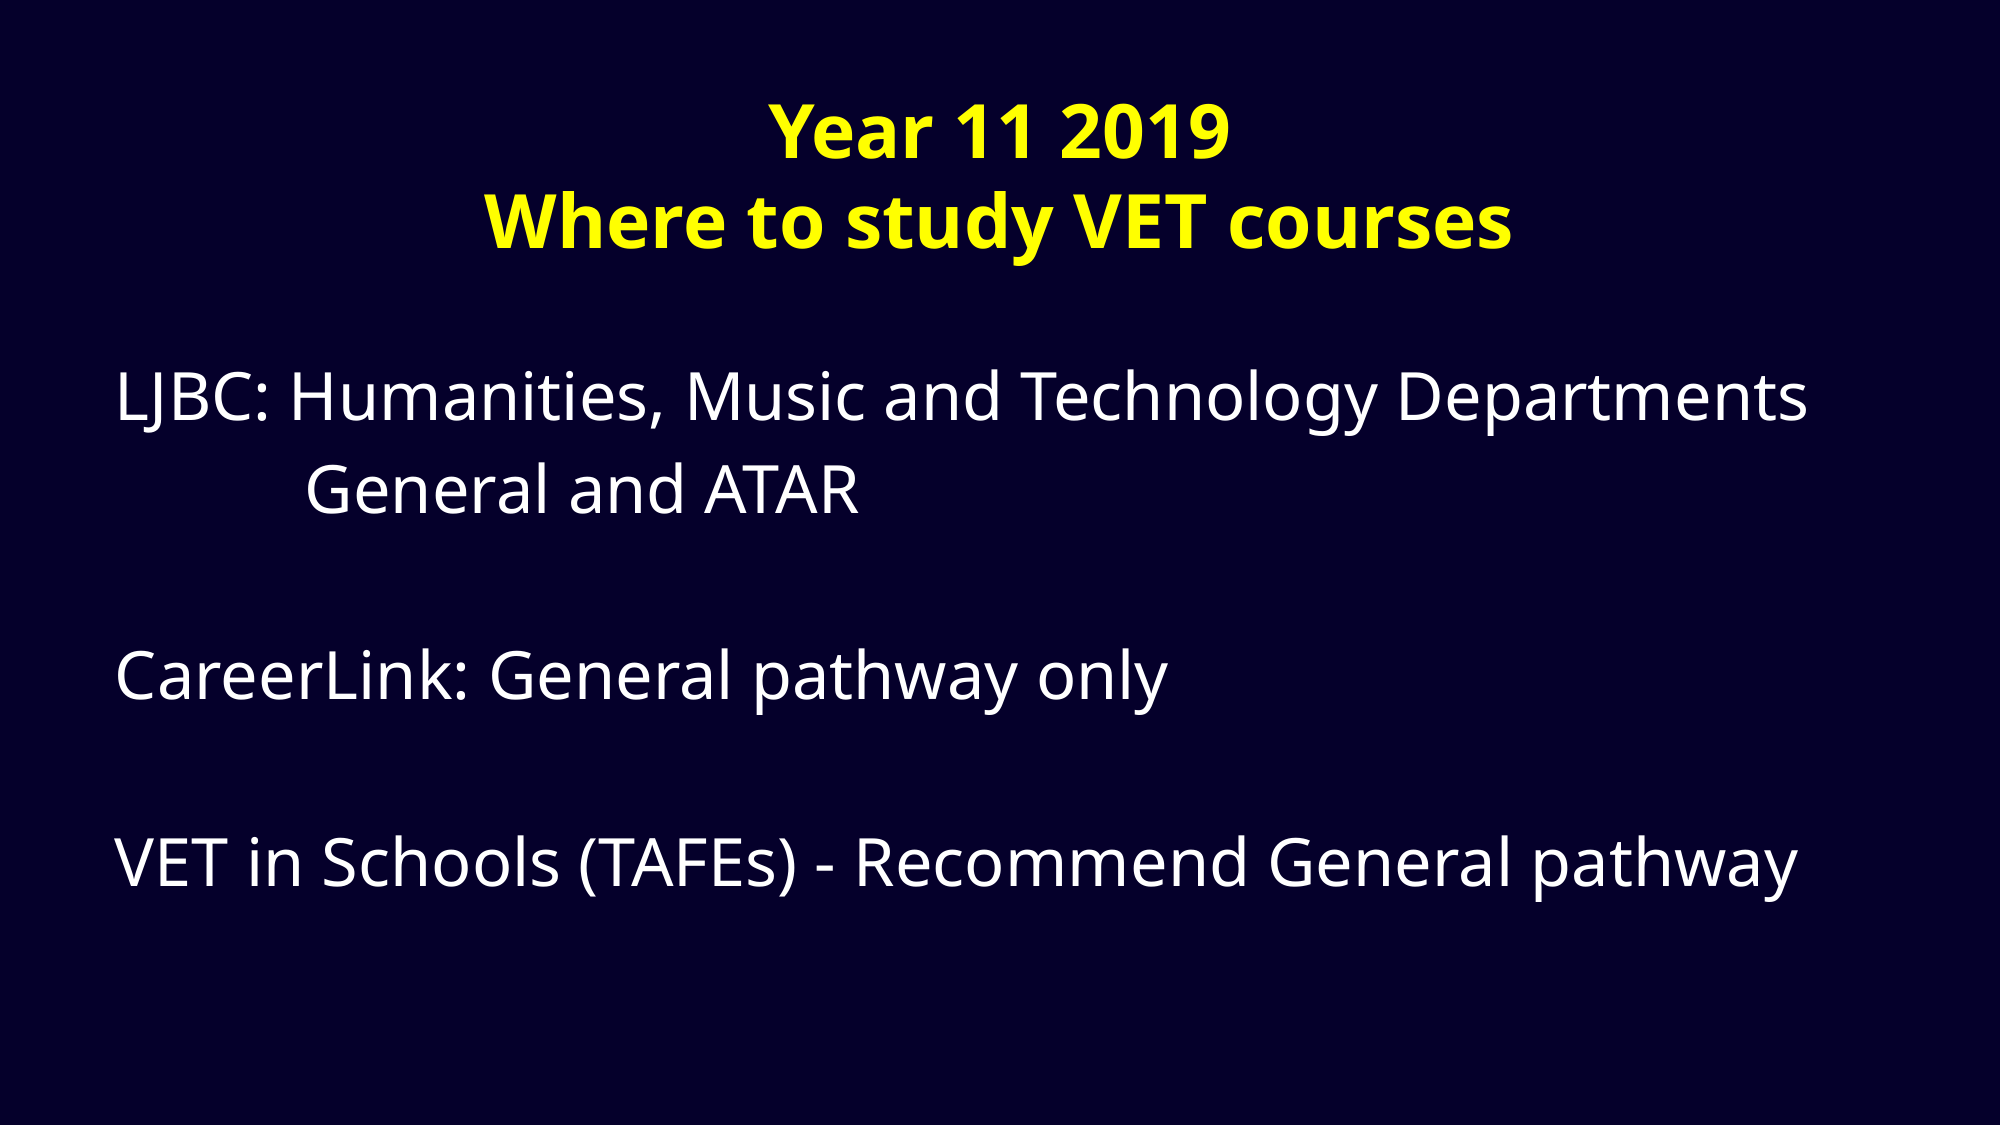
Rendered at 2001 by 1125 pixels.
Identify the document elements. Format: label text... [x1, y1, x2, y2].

title Year 11 2019 Where to study VET courses [324, 79, 1675, 262]
list LJBC: Humanities, Music and Technology Departments General and ATAR CareerLink: General pathway only VET in Schools (TAFEs) - Recommend General pathway [99, 262, 1900, 1005]
